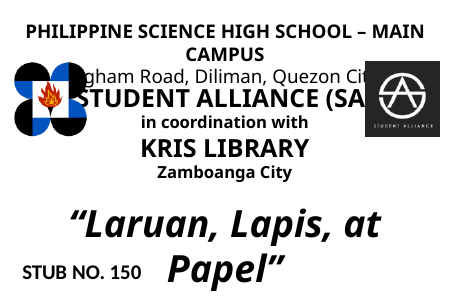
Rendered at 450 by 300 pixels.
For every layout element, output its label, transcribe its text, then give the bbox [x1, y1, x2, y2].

text_box “Laruan, Lapis, at Papel” [0, 192, 450, 298]
text_box STUDENT ALLIANCE (SA) in coordination with KRIS LIBRARY Zamboanga City [0, 74, 450, 190]
picture [12, 60, 88, 137]
picture [364, 60, 441, 137]
text_box PHILIPPINE SCIENCE HIGH SCHOOL – MAIN CAMPUS Agham Road, Diliman, Quezon City [0, 12, 450, 74]
text_box STUB NO. 150 [7, 251, 213, 292]
